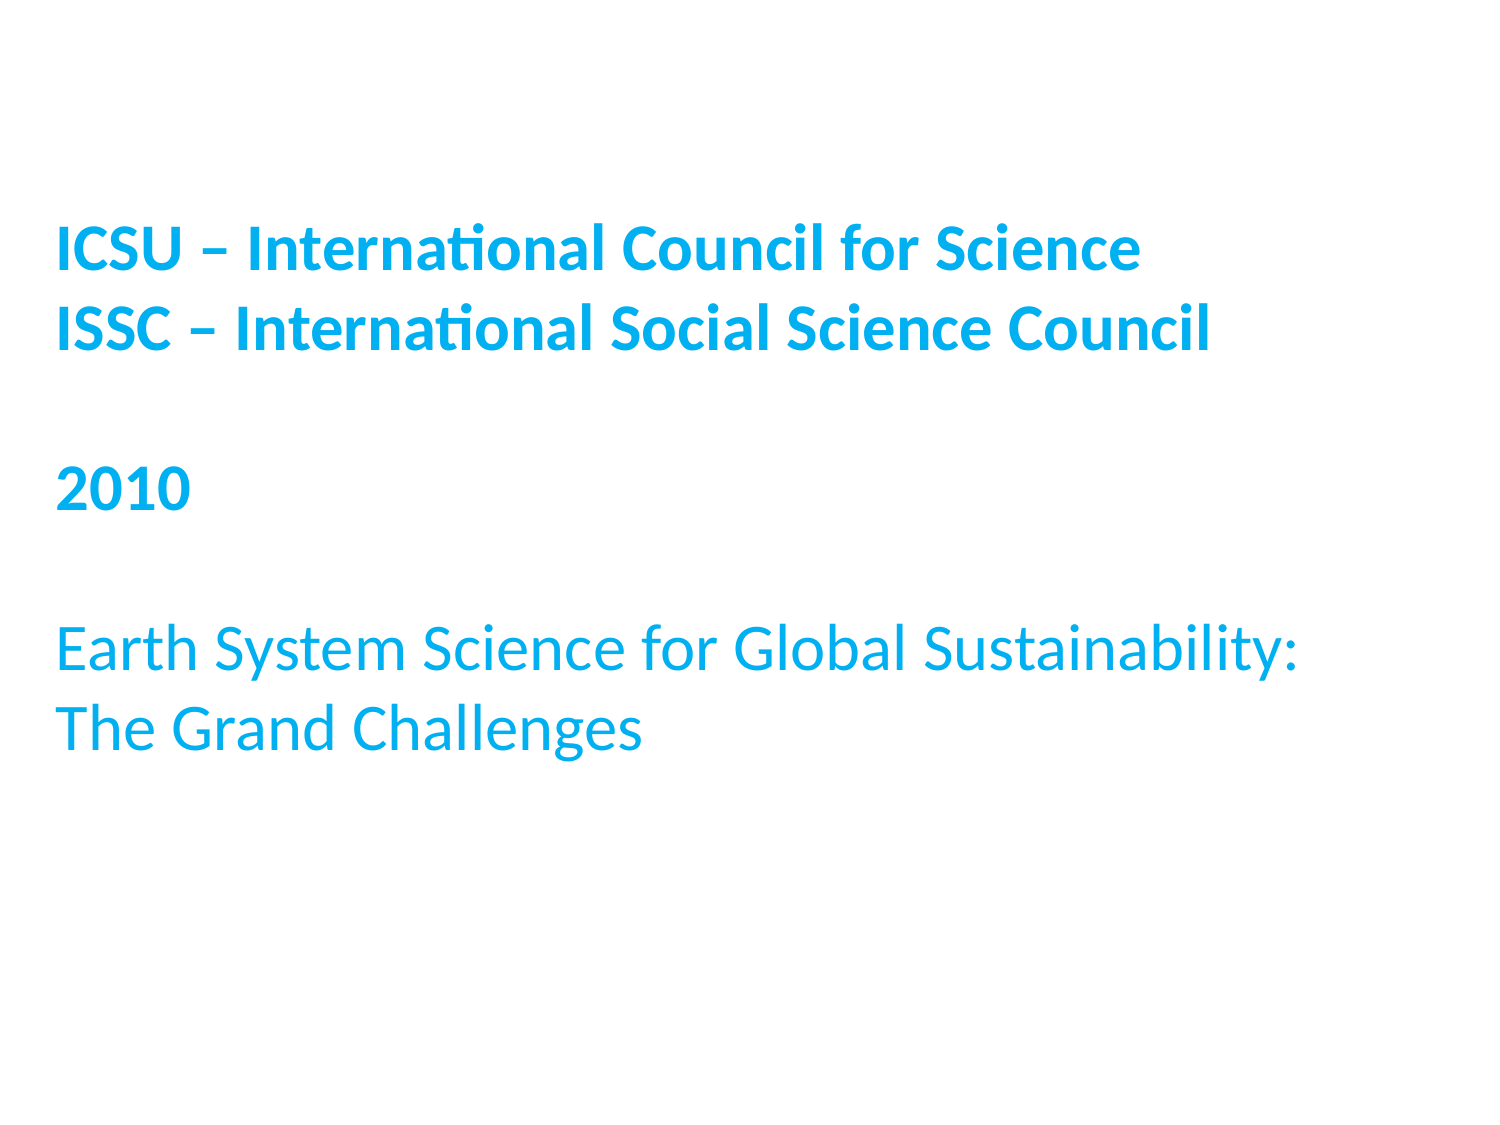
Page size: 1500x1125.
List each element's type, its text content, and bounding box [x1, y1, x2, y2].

text_box ICSU – International Council for Science ISSC – International Social Science Council 2010 Earth System Science for Global Sustainability: The Grand Challenges [41, 196, 1424, 771]
